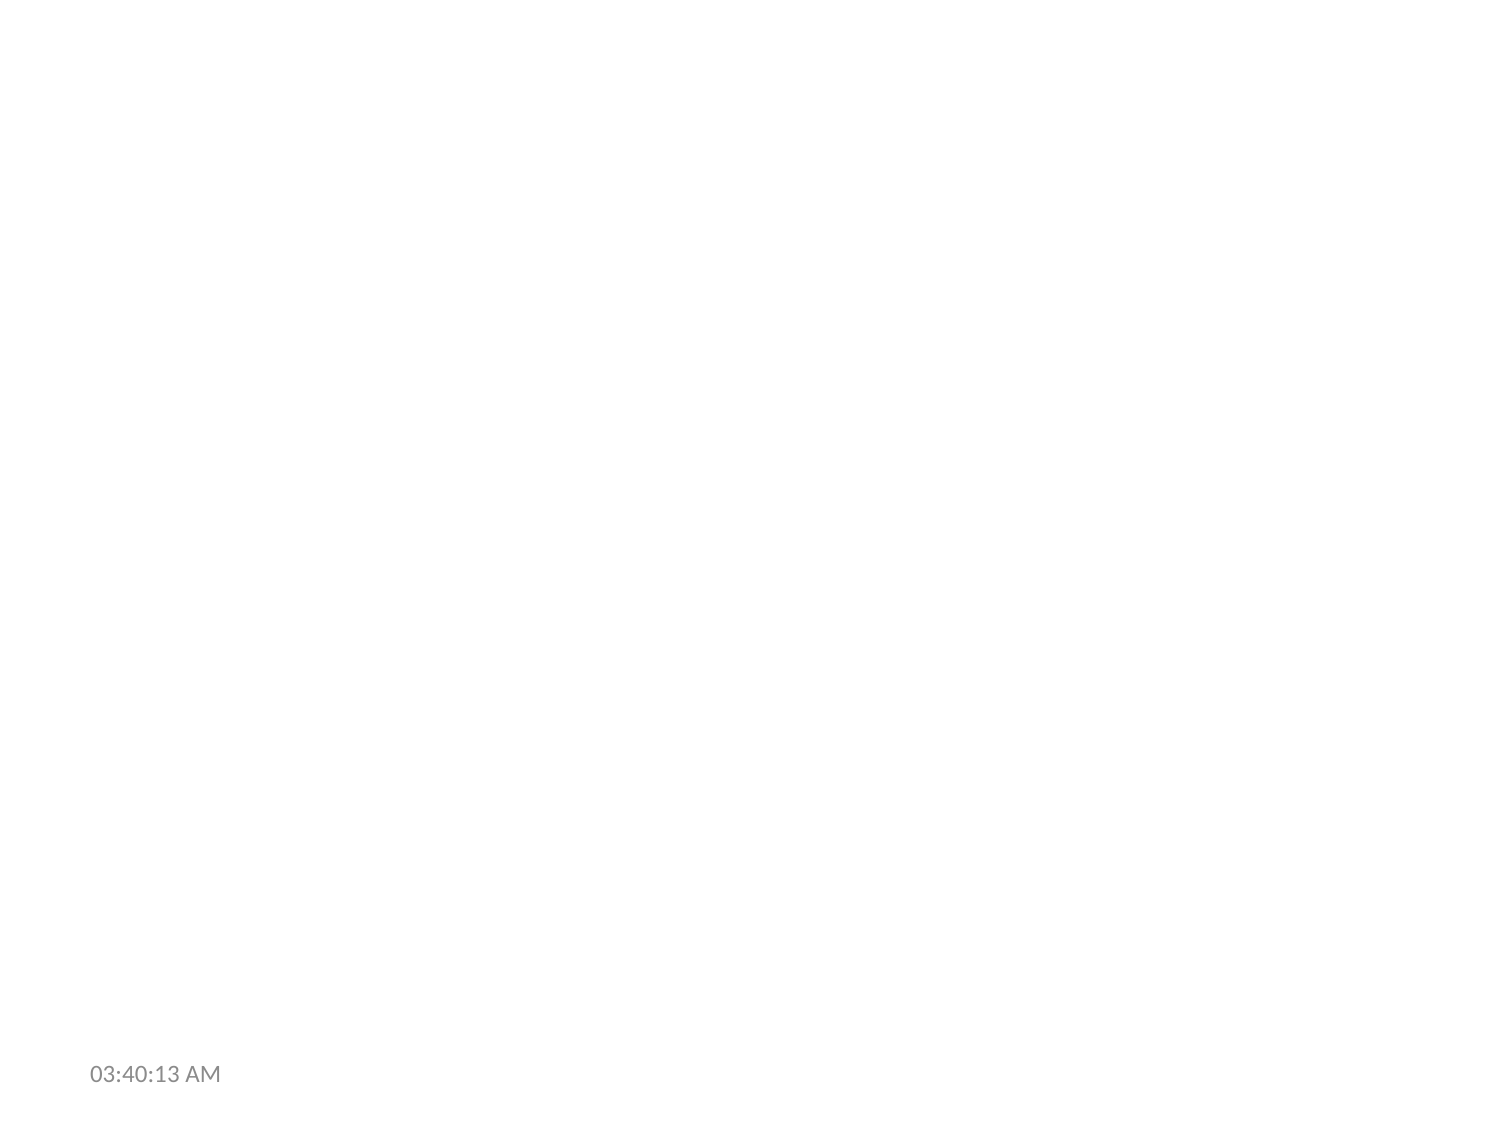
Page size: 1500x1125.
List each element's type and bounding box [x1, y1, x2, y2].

slide_number [75, 1042, 425, 1103]
